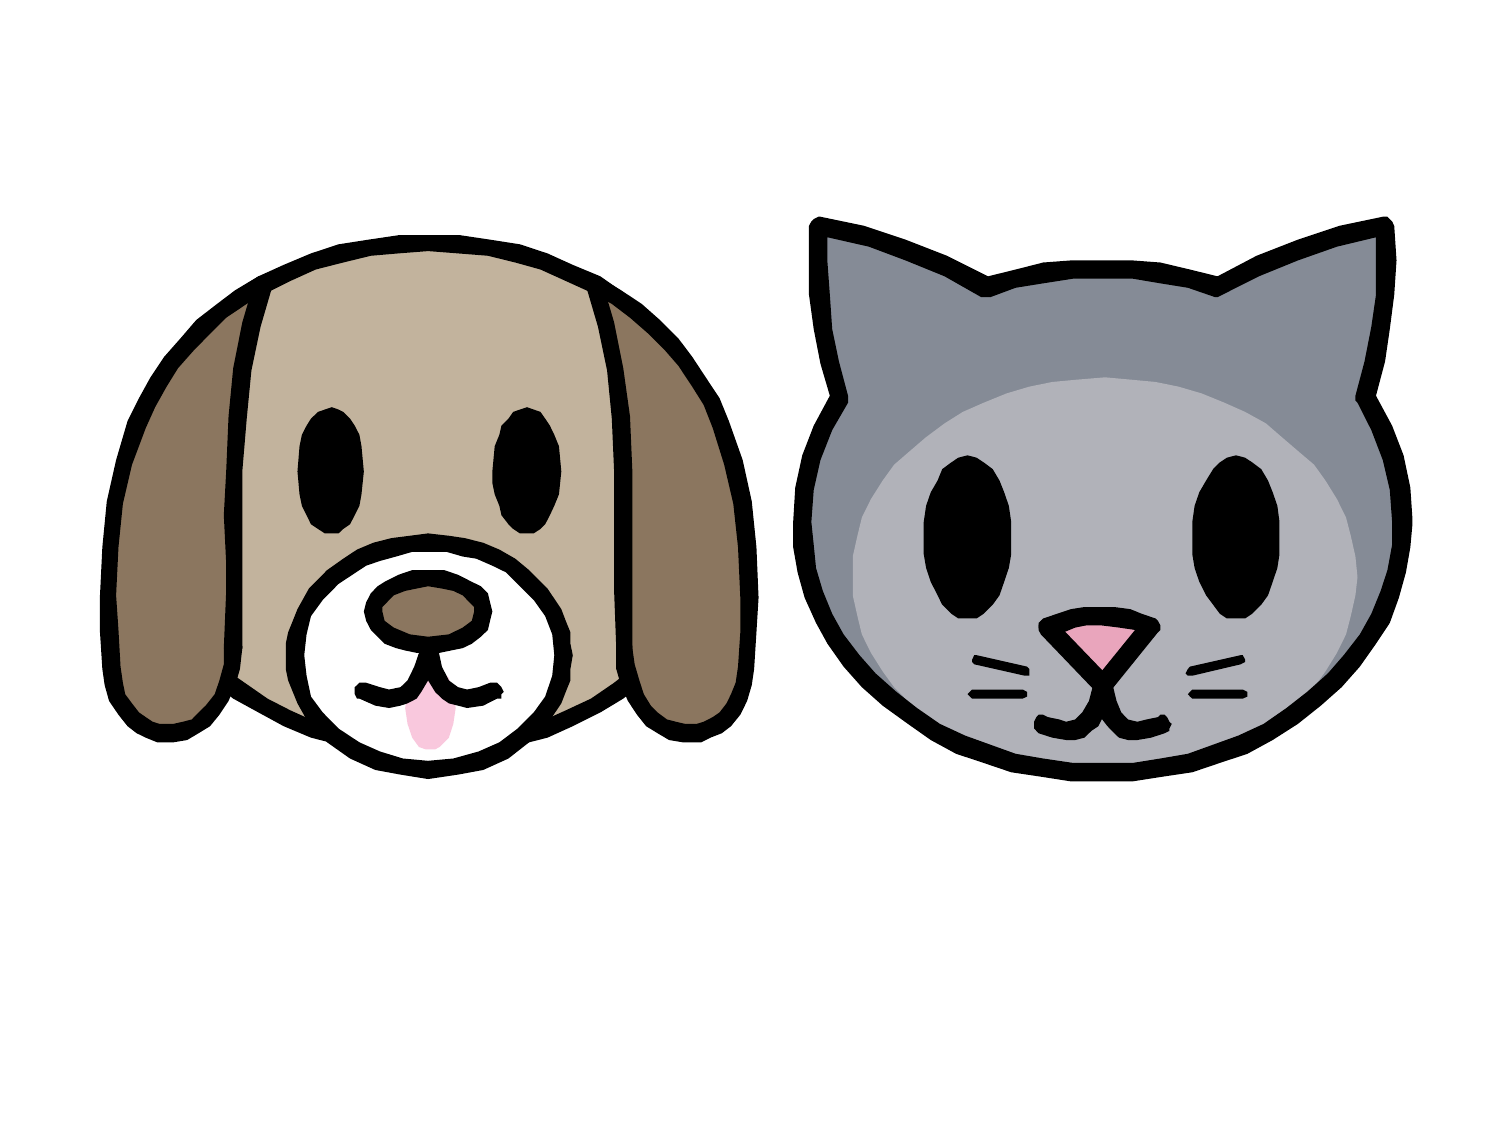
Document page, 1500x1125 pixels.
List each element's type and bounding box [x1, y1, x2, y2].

picture [99, 216, 1413, 782]
